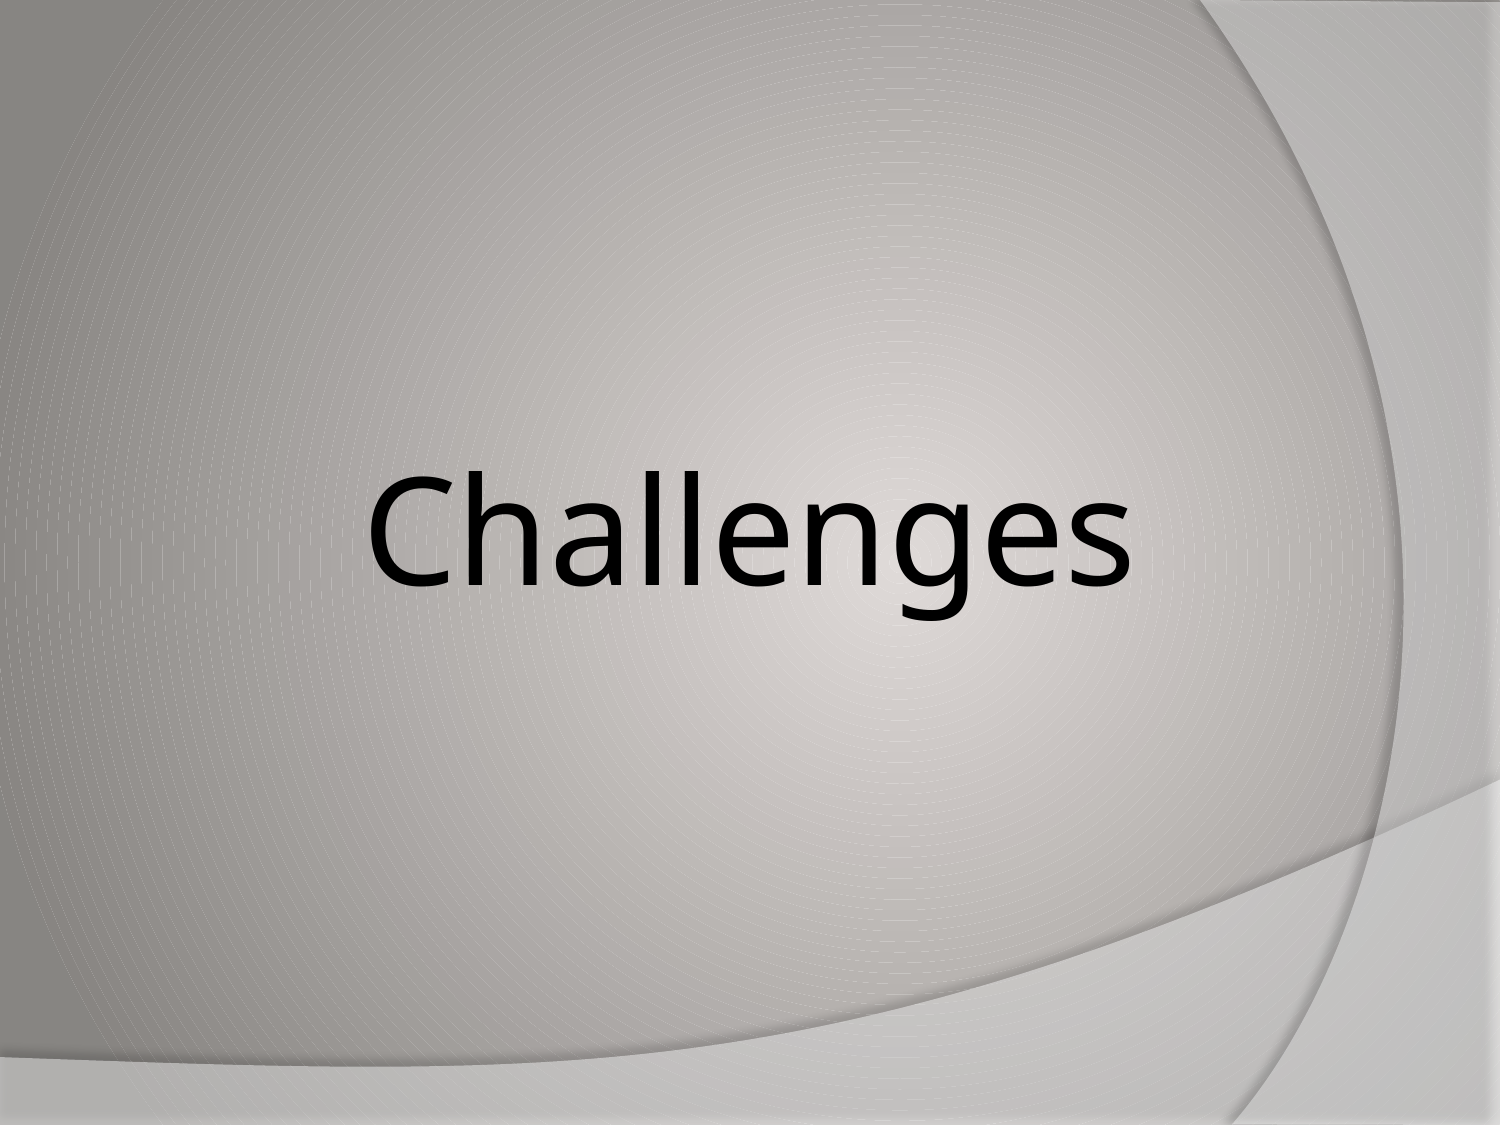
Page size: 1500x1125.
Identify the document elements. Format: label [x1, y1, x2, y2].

list [0, 149, 1500, 1043]
